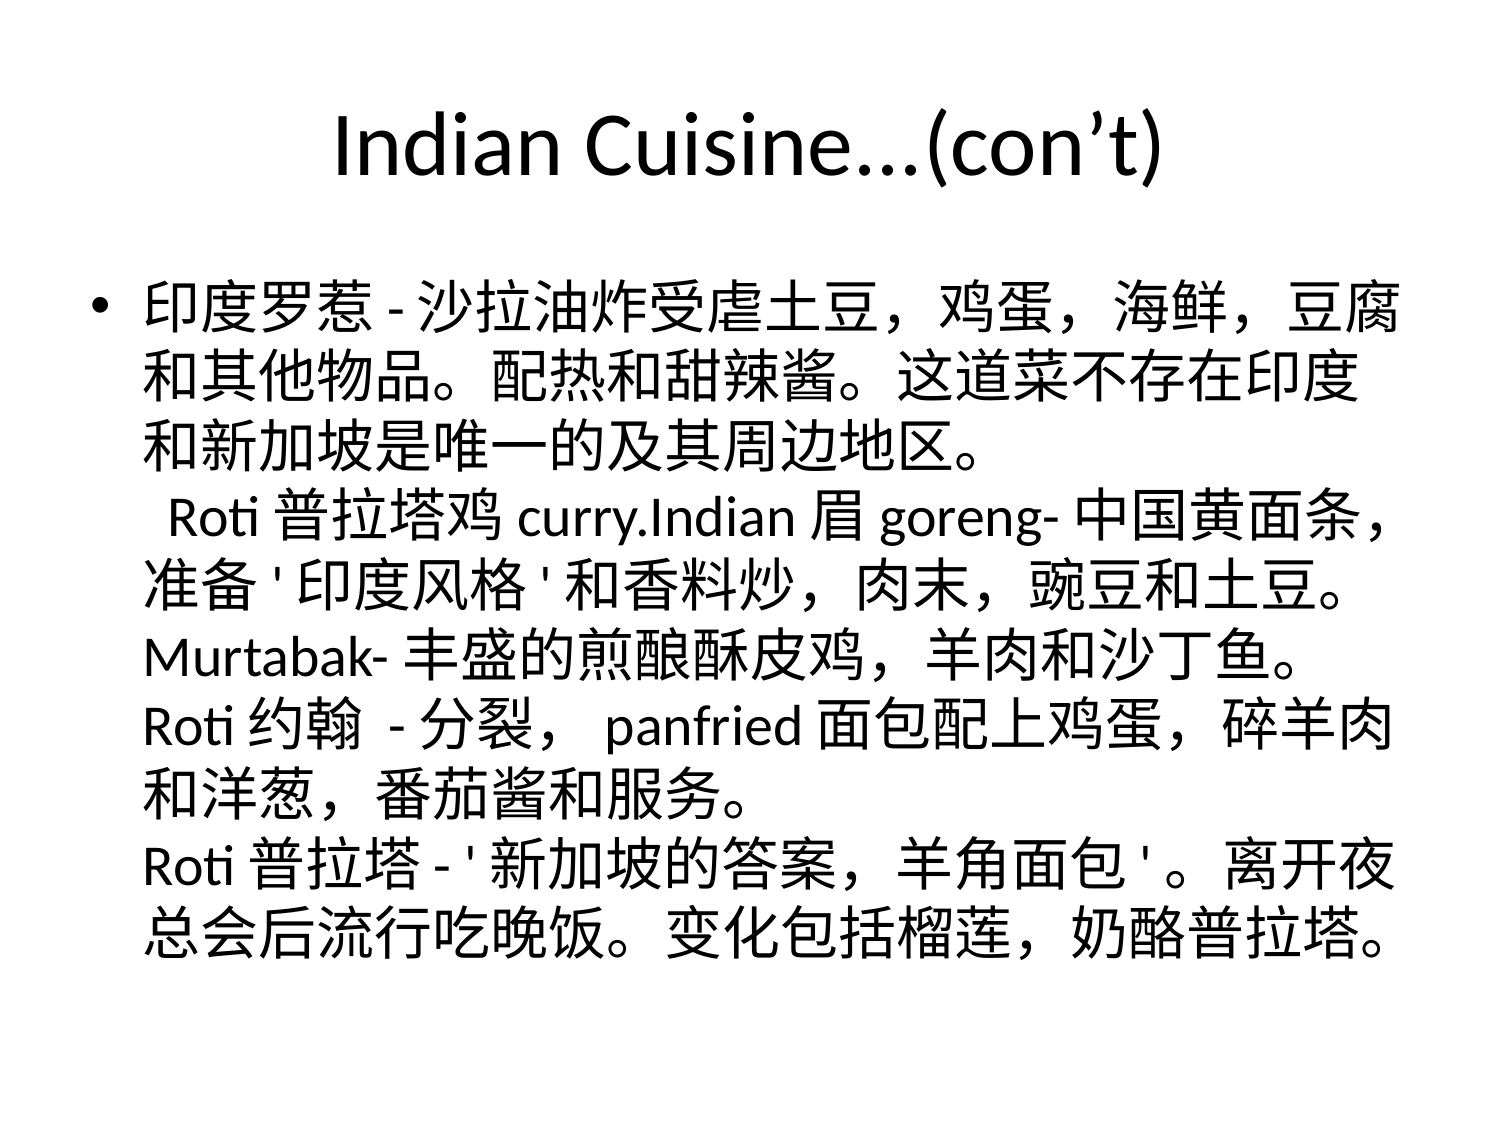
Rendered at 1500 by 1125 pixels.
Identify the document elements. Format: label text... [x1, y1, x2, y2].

list 印度罗惹-沙拉油炸受虐土豆，鸡蛋，海鲜，豆腐和其他物品。配热和甜辣酱。这道菜不存在印度和新加坡是唯一的及其周边地区。 Roti普拉塔鸡curry.Indian眉goreng-中国黄面条，准备'印度风格'和香料炒，肉末，豌豆和土豆。 Murtabak-丰盛的煎酿酥皮鸡，羊肉和沙丁鱼。 Roti约翰 -分裂，panfried面包配上鸡蛋，碎羊肉和洋葱，番茄酱和服务。 Roti普拉塔- '新加坡的答案，羊角面包'。离开夜总会后流行吃晚饭。变化包括榴莲，奶酪普拉塔。 [75, 262, 1425, 1005]
title Indian Cuisine...(con’t) [75, 45, 1425, 233]
